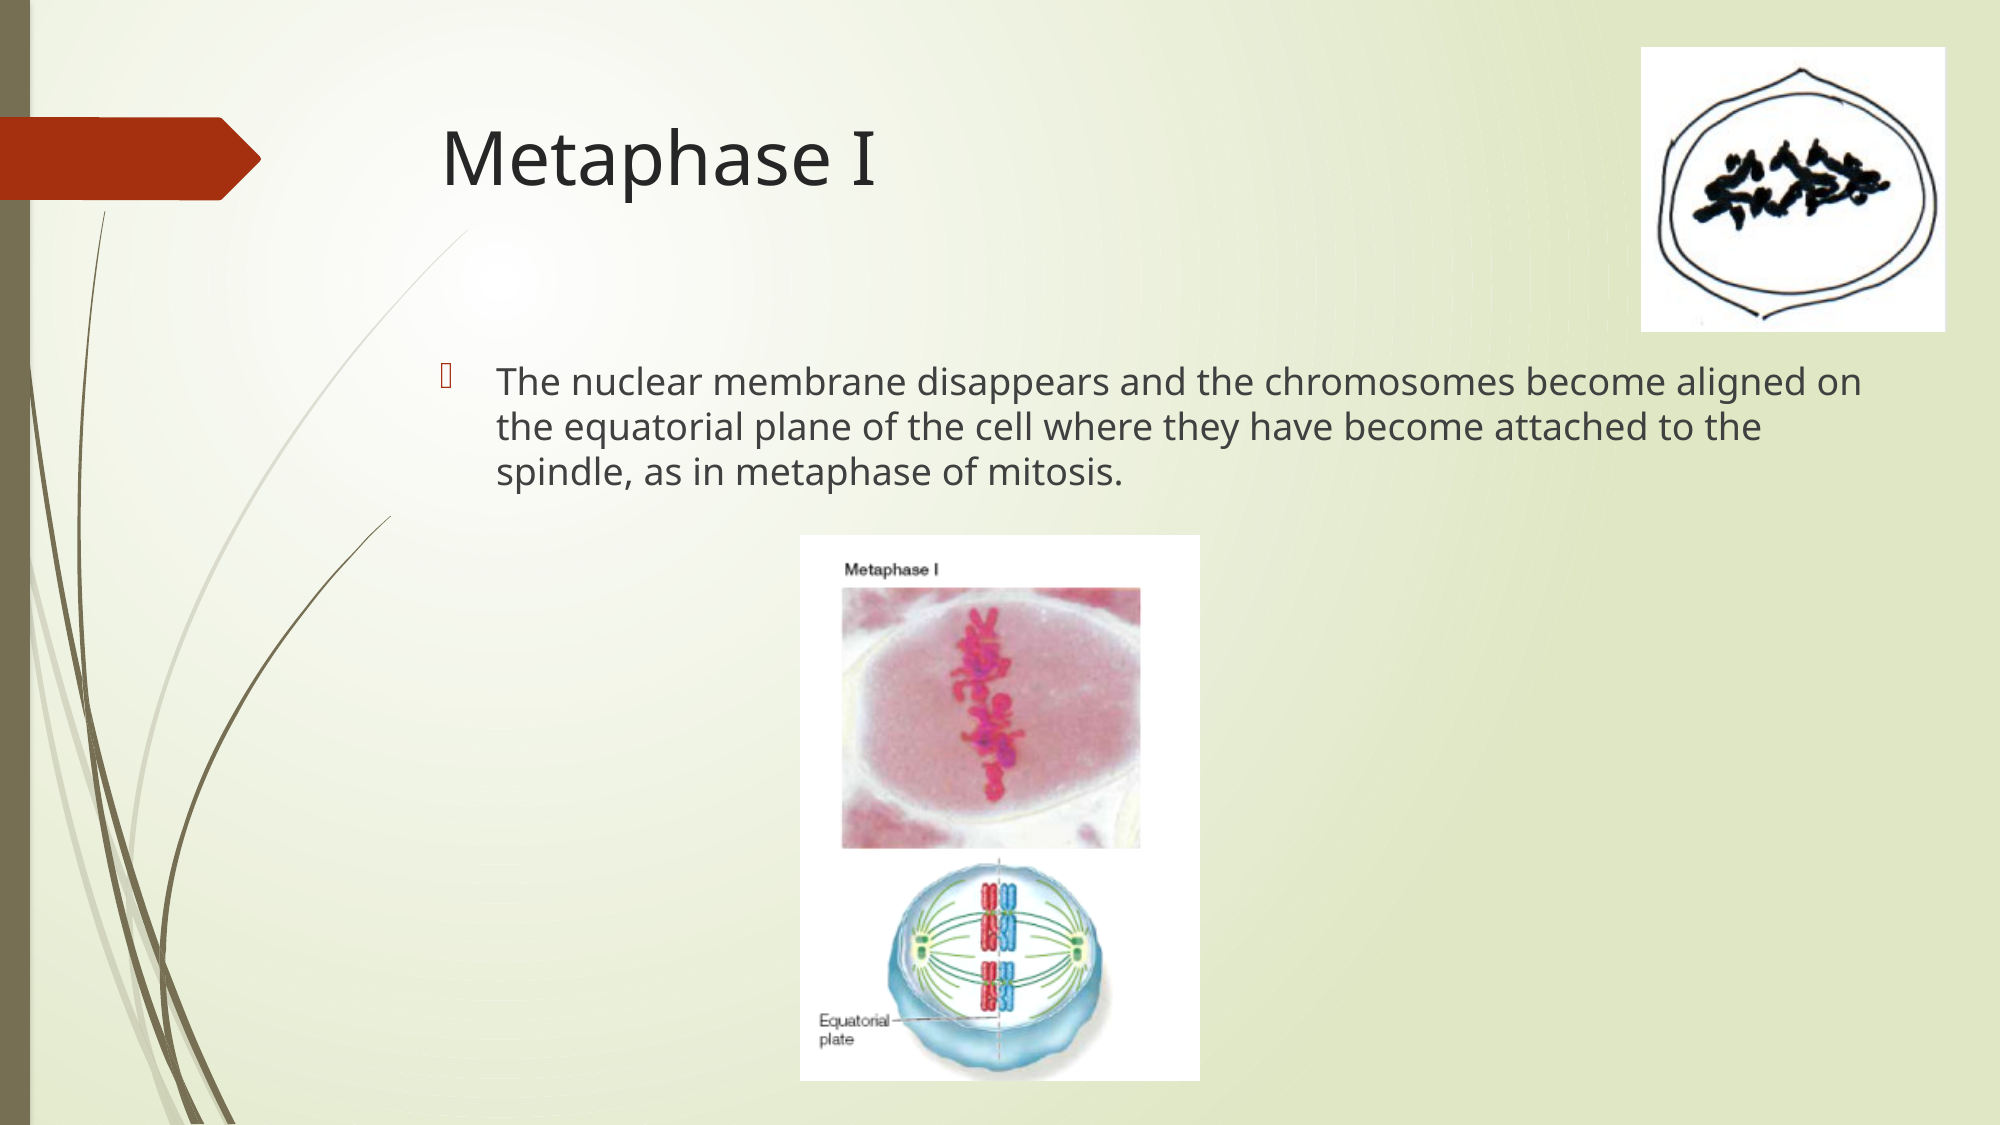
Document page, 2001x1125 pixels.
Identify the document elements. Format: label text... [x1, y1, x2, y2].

title Metaphase I [425, 102, 1636, 313]
list The nuclear membrane disappears and the chromosomes become aligned on the equatorial plane of the cell where they have become attached to the spindle, as in metaphase of mitosis. [424, 350, 1888, 970]
picture [1641, 47, 1947, 332]
picture [799, 535, 1200, 1081]
